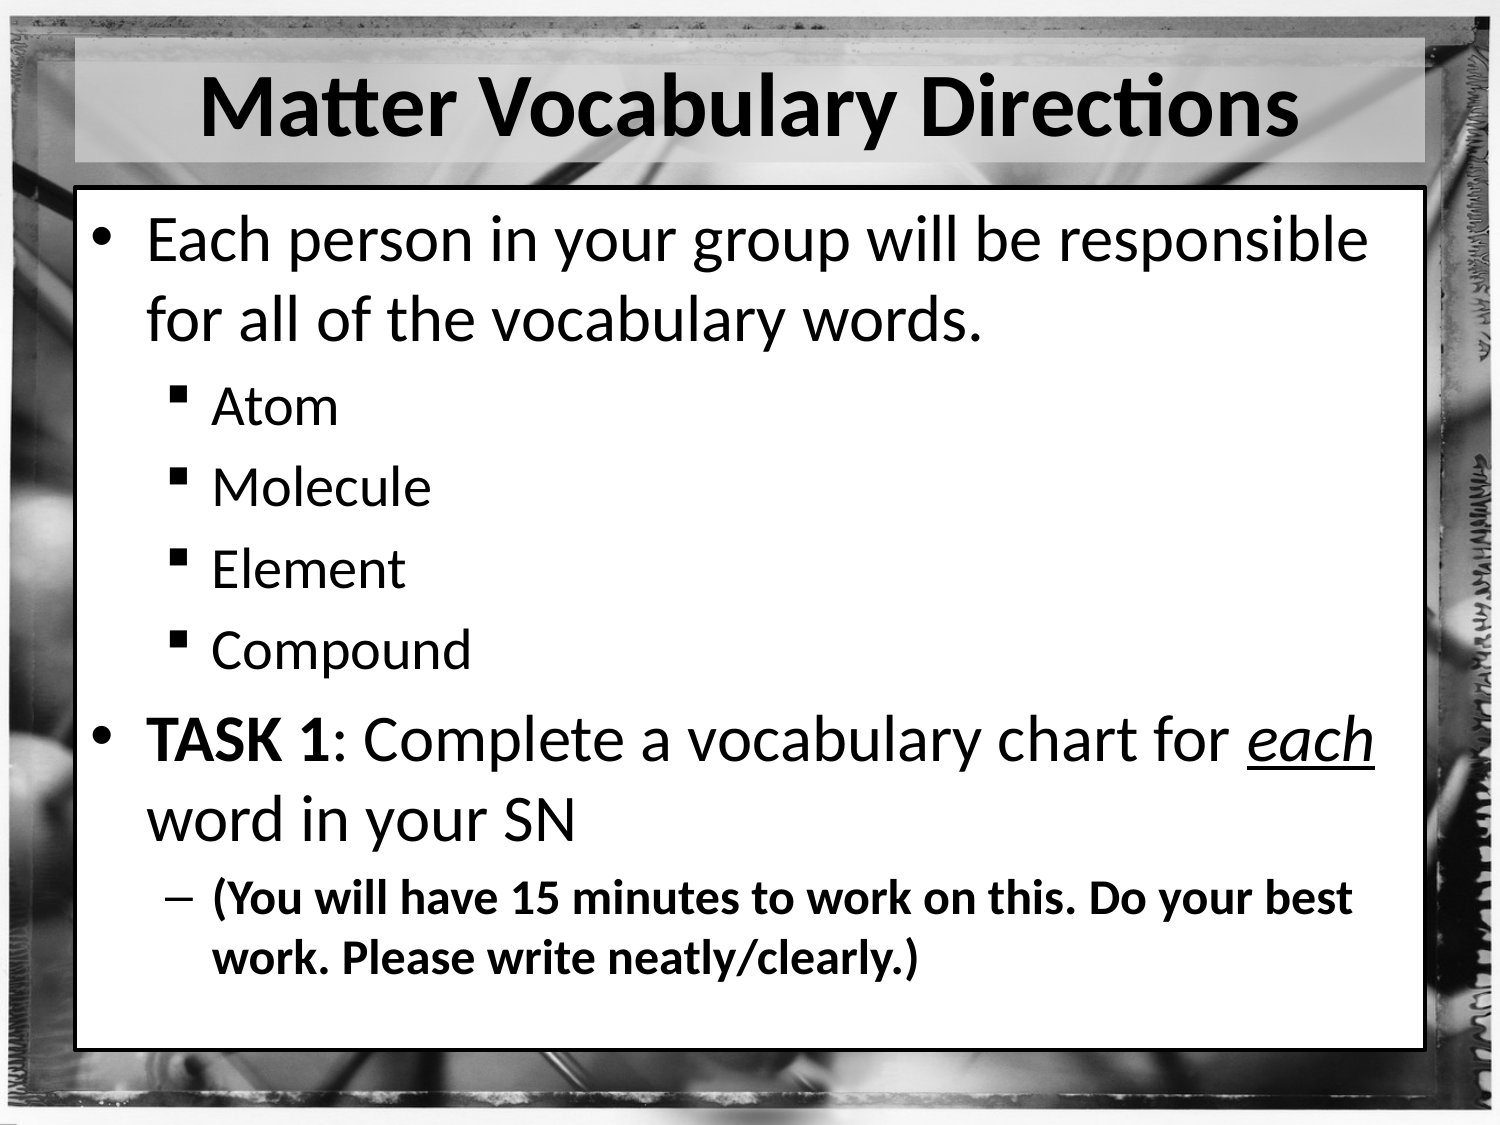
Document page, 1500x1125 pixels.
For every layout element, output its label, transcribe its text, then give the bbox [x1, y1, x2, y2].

list Each person in your group will be responsible for all of the vocabulary words. Atom Molecule Element Compound TASK 1: Complete a vocabulary chart for each word in your SN (You will have 15 minutes to work on this. Do your best work. Please write neatly/clearly.) [73, 185, 1427, 1052]
picture [0, 0, 1500, 1125]
title Matter Vocabulary Directions [75, 37, 1425, 163]
